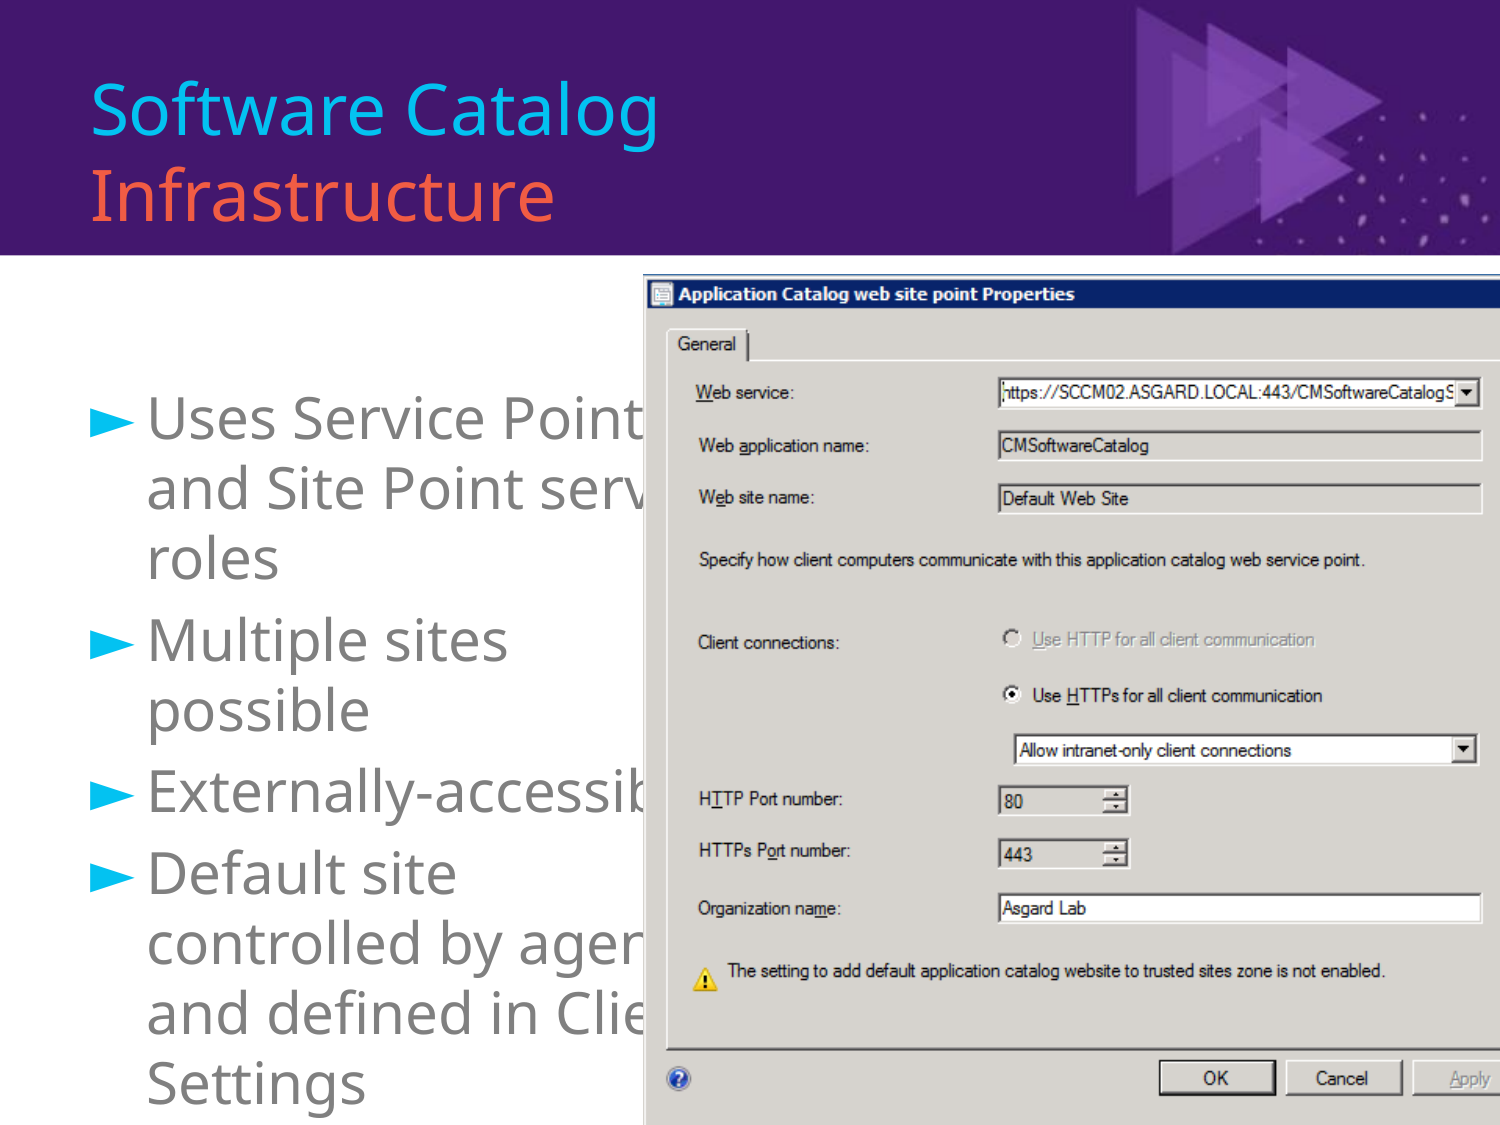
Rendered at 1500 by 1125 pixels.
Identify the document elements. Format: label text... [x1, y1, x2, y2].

list Uses Service Point and Site Point server roles Multiple sites possible Externally-accessible Default site controlled by agent and defined in Client Settings [75, 373, 638, 1005]
picture [643, 273, 1500, 1125]
title Software Catalog Infrastructure [75, 56, 1425, 244]
picture [0, 0, 1500, 255]
